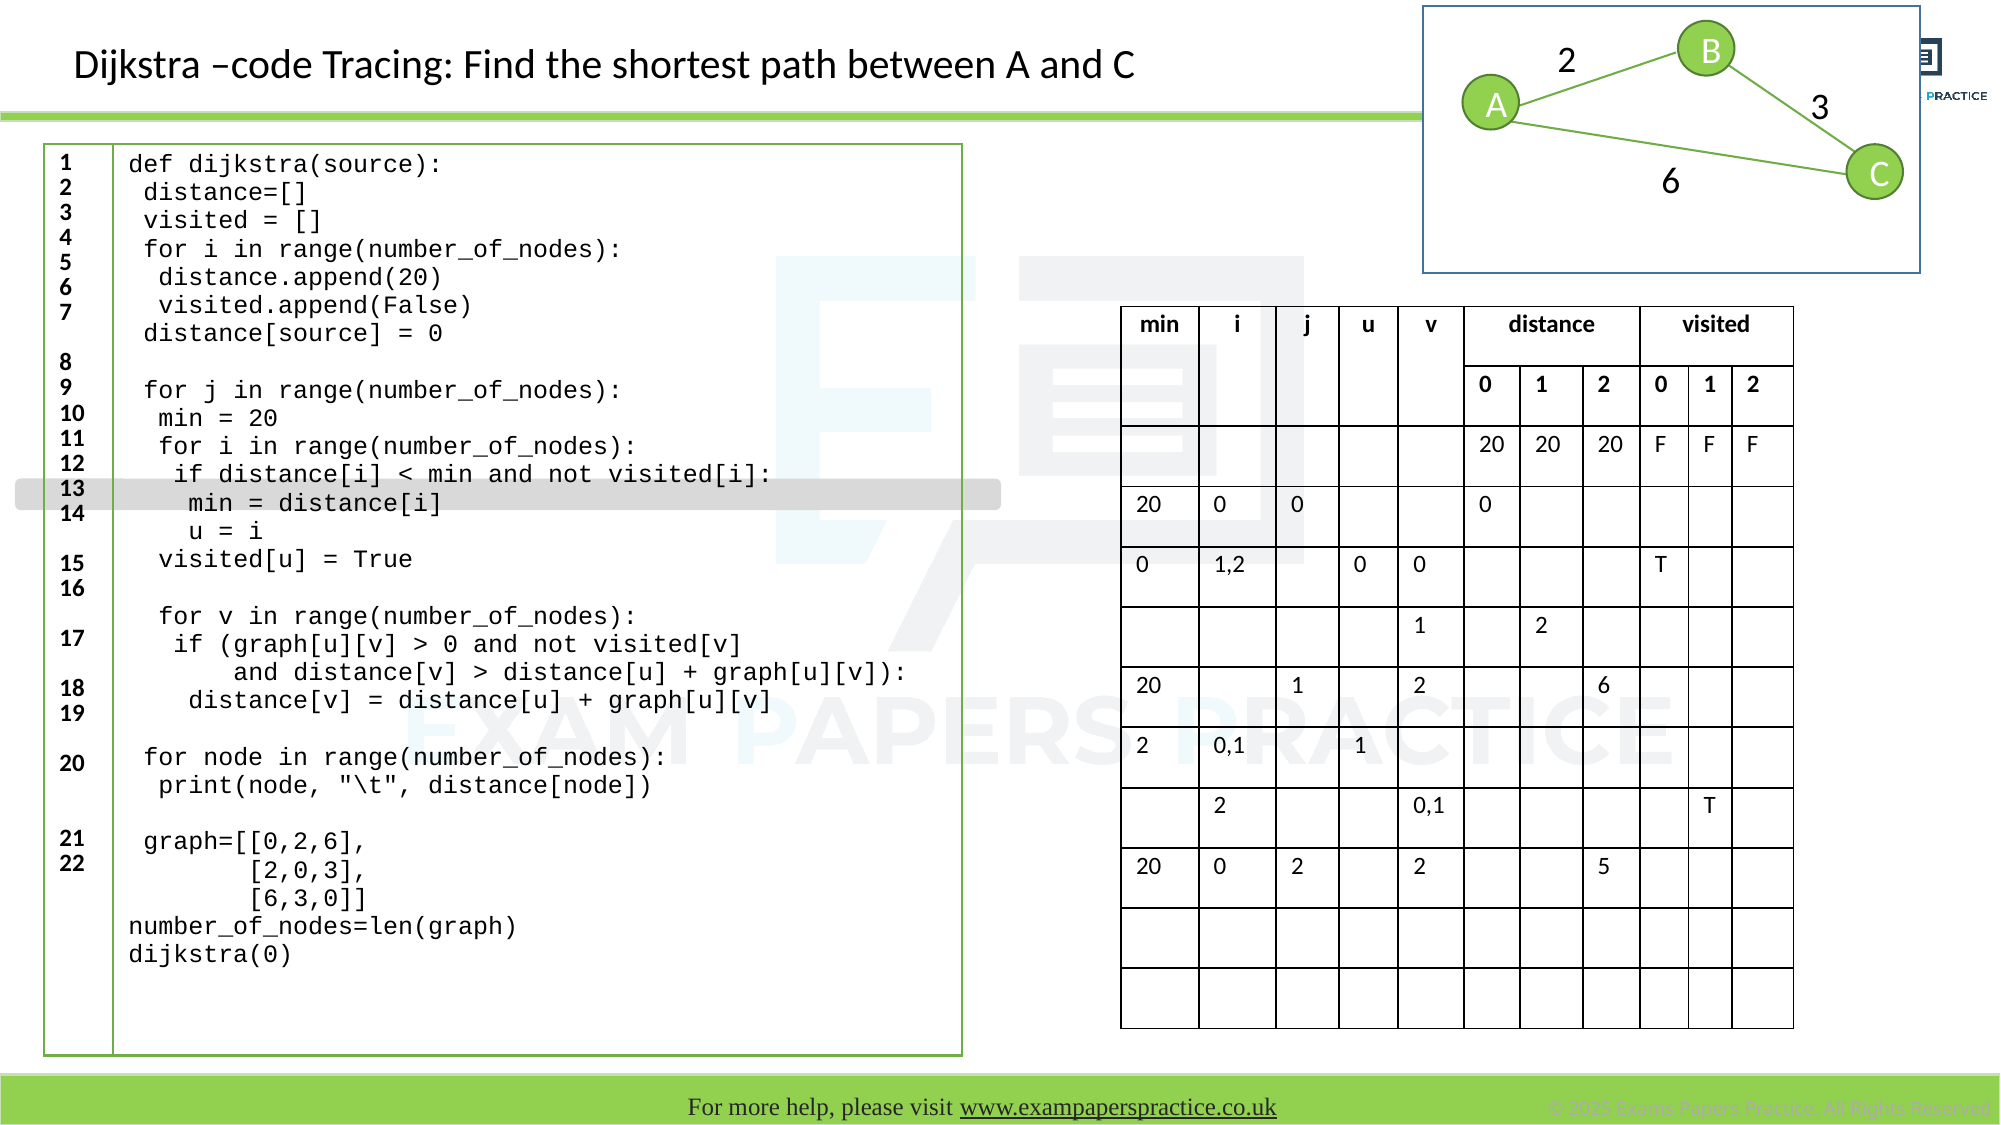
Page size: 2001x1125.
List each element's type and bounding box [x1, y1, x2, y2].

table_cell [1340, 548, 1397, 606]
table_cell [1277, 789, 1338, 847]
table_cell [1122, 728, 1198, 787]
table_cell [1200, 427, 1275, 486]
table_cell [1521, 969, 1582, 1028]
table_header [1399, 307, 1463, 425]
table_cell [1584, 909, 1639, 967]
table_cell [1521, 789, 1582, 847]
table_cell [1399, 548, 1463, 606]
table_cell [1340, 608, 1397, 666]
table_cell [1465, 608, 1519, 666]
table_cell [1733, 728, 1793, 787]
table_cell [1465, 668, 1519, 726]
table_cell [1340, 849, 1397, 907]
table_cell [1521, 367, 1582, 425]
table_cell [1641, 849, 1688, 907]
table_header [1200, 307, 1275, 425]
text_box [58, 29, 1152, 94]
table_cell [1122, 608, 1198, 666]
table_cell [1521, 849, 1582, 907]
table_cell [1733, 608, 1793, 666]
table_cell [1465, 728, 1519, 787]
table_cell [1521, 548, 1582, 606]
table_cell [1641, 427, 1688, 486]
table_cell [1200, 487, 1275, 546]
table_cell [1733, 668, 1793, 726]
table_cell [1277, 909, 1338, 967]
table_cell [1641, 668, 1688, 726]
table_cell [1122, 849, 1198, 907]
table_cell [1465, 969, 1519, 1028]
table_cell [1584, 668, 1639, 726]
table_cell [1641, 728, 1688, 787]
table_cell [1733, 849, 1793, 907]
table_cell [1521, 608, 1582, 666]
table_cell [1689, 728, 1731, 787]
table_cell [1584, 427, 1639, 486]
table_cell [1122, 668, 1198, 726]
table_cell [1122, 487, 1198, 546]
table_cell [1689, 427, 1731, 486]
table_cell [1277, 849, 1338, 907]
table_cell [1584, 789, 1639, 847]
table_cell [1689, 668, 1731, 726]
table_cell [1399, 849, 1463, 907]
table_cell [1122, 789, 1198, 847]
table_header [114, 145, 961, 1054]
table_cell [1689, 608, 1731, 666]
table_cell [1584, 548, 1639, 606]
table_cell [1689, 969, 1731, 1028]
table_cell [1277, 608, 1338, 666]
table_cell [1122, 969, 1198, 1028]
table_cell [1277, 728, 1338, 787]
table_cell [1122, 548, 1198, 606]
table_header [1340, 307, 1397, 425]
table_cell [1340, 728, 1397, 787]
table_cell [1200, 728, 1275, 787]
table_cell [1277, 668, 1338, 726]
table_cell [1689, 909, 1731, 967]
table_cell [1733, 909, 1793, 967]
table_cell [1122, 427, 1198, 486]
table_cell [1733, 789, 1793, 847]
table_cell [1465, 909, 1519, 967]
text_box [963, 478, 1002, 511]
table_cell [1584, 608, 1639, 666]
table_cell [1733, 367, 1793, 425]
table_cell [1521, 487, 1582, 546]
table_cell [1465, 849, 1519, 907]
table_cell [1465, 487, 1519, 546]
table_cell [1733, 548, 1793, 606]
table_cell [1399, 487, 1463, 546]
table_cell [1689, 487, 1731, 546]
table_cell [1200, 668, 1275, 726]
table_cell [1200, 969, 1275, 1028]
table_header [1122, 307, 1198, 425]
table_cell [1340, 969, 1397, 1028]
text_box [14, 478, 43, 511]
table_cell [1733, 969, 1793, 1028]
table_cell [1584, 969, 1639, 1028]
table_cell [1399, 668, 1463, 726]
table_cell [1641, 909, 1688, 967]
table_cell [1465, 789, 1519, 847]
table_cell [1689, 548, 1731, 606]
table_cell [1399, 789, 1463, 847]
table_cell [1340, 909, 1397, 967]
table_cell [1340, 668, 1397, 726]
table_cell [1641, 608, 1688, 666]
table_cell [1340, 789, 1397, 847]
table_cell [1584, 849, 1639, 907]
table_cell [1689, 789, 1731, 847]
table_cell [1584, 367, 1639, 425]
table_cell [1399, 427, 1463, 486]
table_cell [1399, 969, 1463, 1028]
table_cell [1399, 728, 1463, 787]
table_cell [1641, 487, 1688, 546]
table_cell [1465, 548, 1519, 606]
table_cell [1521, 668, 1582, 726]
table_cell [1200, 789, 1275, 847]
table_cell [1733, 427, 1793, 486]
table_cell [1340, 427, 1397, 486]
table_header [45, 145, 112, 1054]
table_cell [1465, 427, 1519, 486]
table_cell [1641, 789, 1688, 847]
table_cell [1277, 487, 1338, 546]
table_cell [1584, 728, 1639, 787]
table_cell [1641, 367, 1688, 425]
table_cell [1465, 367, 1519, 425]
table_cell [1641, 969, 1688, 1028]
table_cell [1521, 427, 1582, 486]
table_cell [1200, 849, 1275, 907]
table_cell [1340, 487, 1397, 546]
table_cell [1521, 728, 1582, 787]
table_cell [1277, 969, 1338, 1028]
table_cell [1689, 367, 1731, 425]
table_header [1277, 307, 1338, 425]
table_header [1641, 307, 1793, 365]
table_cell [1200, 608, 1275, 666]
table_cell [1122, 909, 1198, 967]
table_cell [1277, 548, 1338, 606]
table_cell [1641, 548, 1688, 606]
text_box [1422, 5, 1921, 274]
table_cell [1521, 909, 1582, 967]
table_cell [1733, 487, 1793, 546]
table_cell [1277, 427, 1338, 486]
table_header [1465, 307, 1639, 365]
table_cell [1584, 487, 1639, 546]
table_cell [1399, 909, 1463, 967]
table_cell [1399, 608, 1463, 666]
table_cell [1200, 548, 1275, 606]
table_cell [1689, 849, 1731, 907]
table_cell [1200, 909, 1275, 967]
